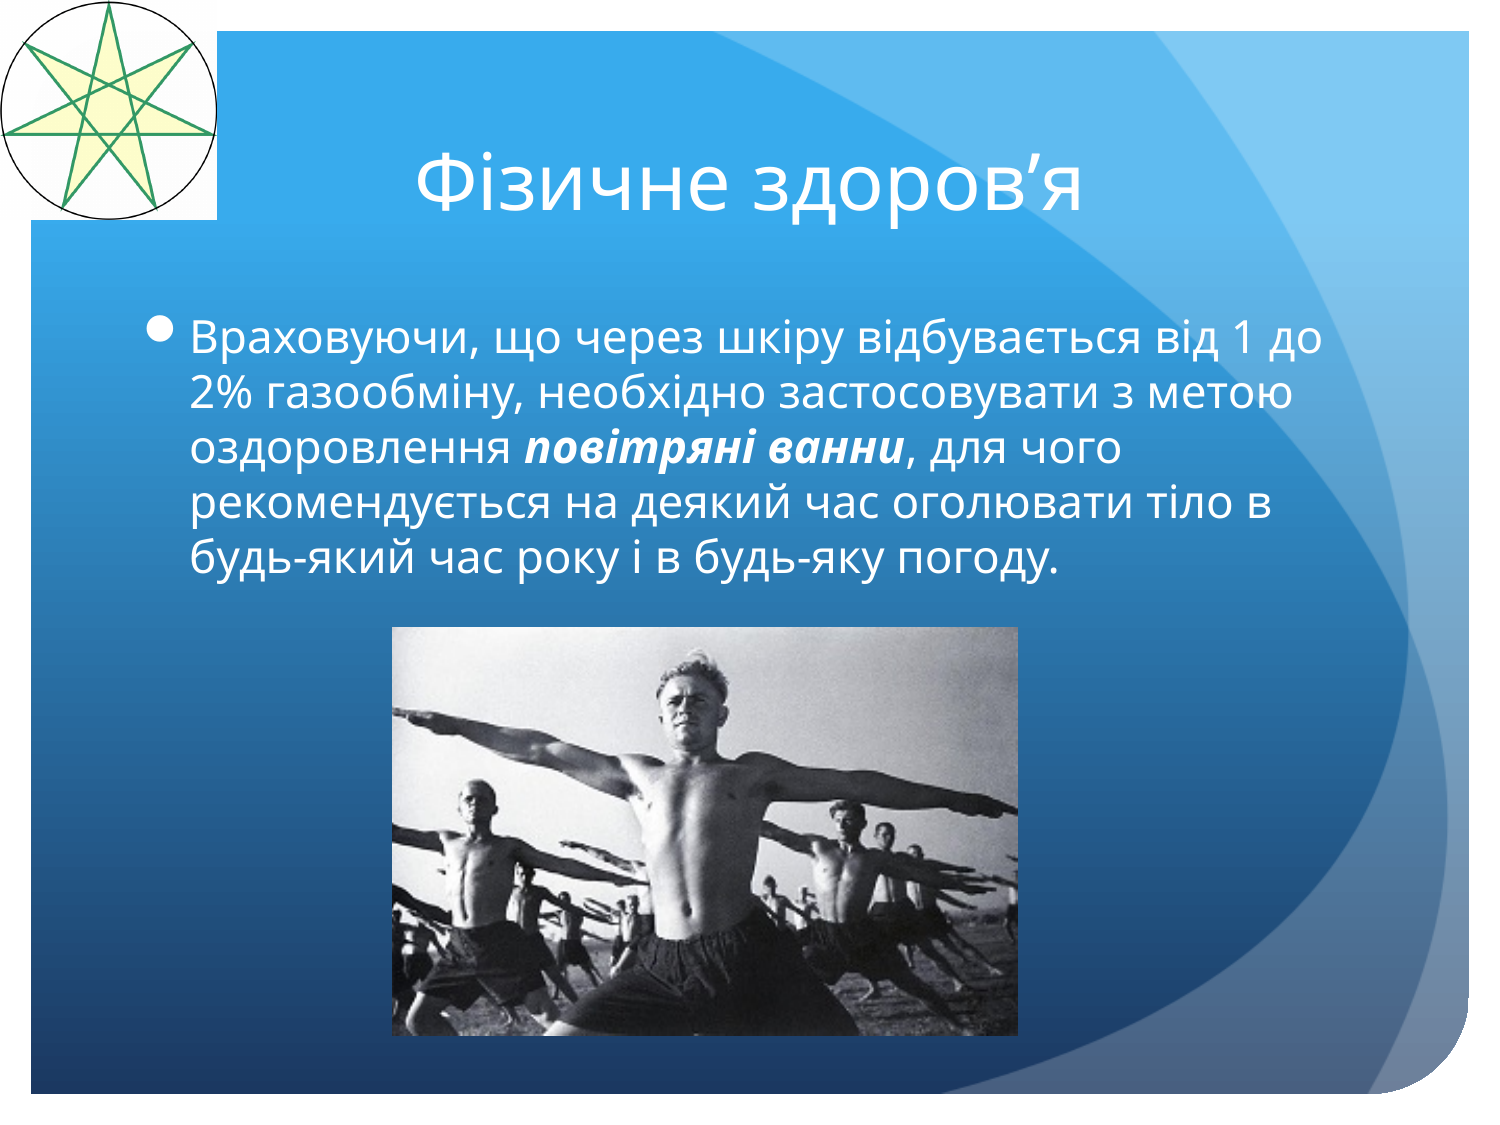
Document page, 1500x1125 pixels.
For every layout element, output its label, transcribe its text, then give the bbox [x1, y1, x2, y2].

picture [0, 0, 1473, 1094]
list Враховуючи, що через шкіру відбувається від 1 до 2% газообміну, необхідно застосовувати з метою оздоровлення повітряні ванни, для чого рекомендується на деякий час оголювати тіло в будь-який час року і в будь-яку погоду. [127, 299, 1372, 991]
title Фізичне здоров’я [127, 62, 1372, 234]
